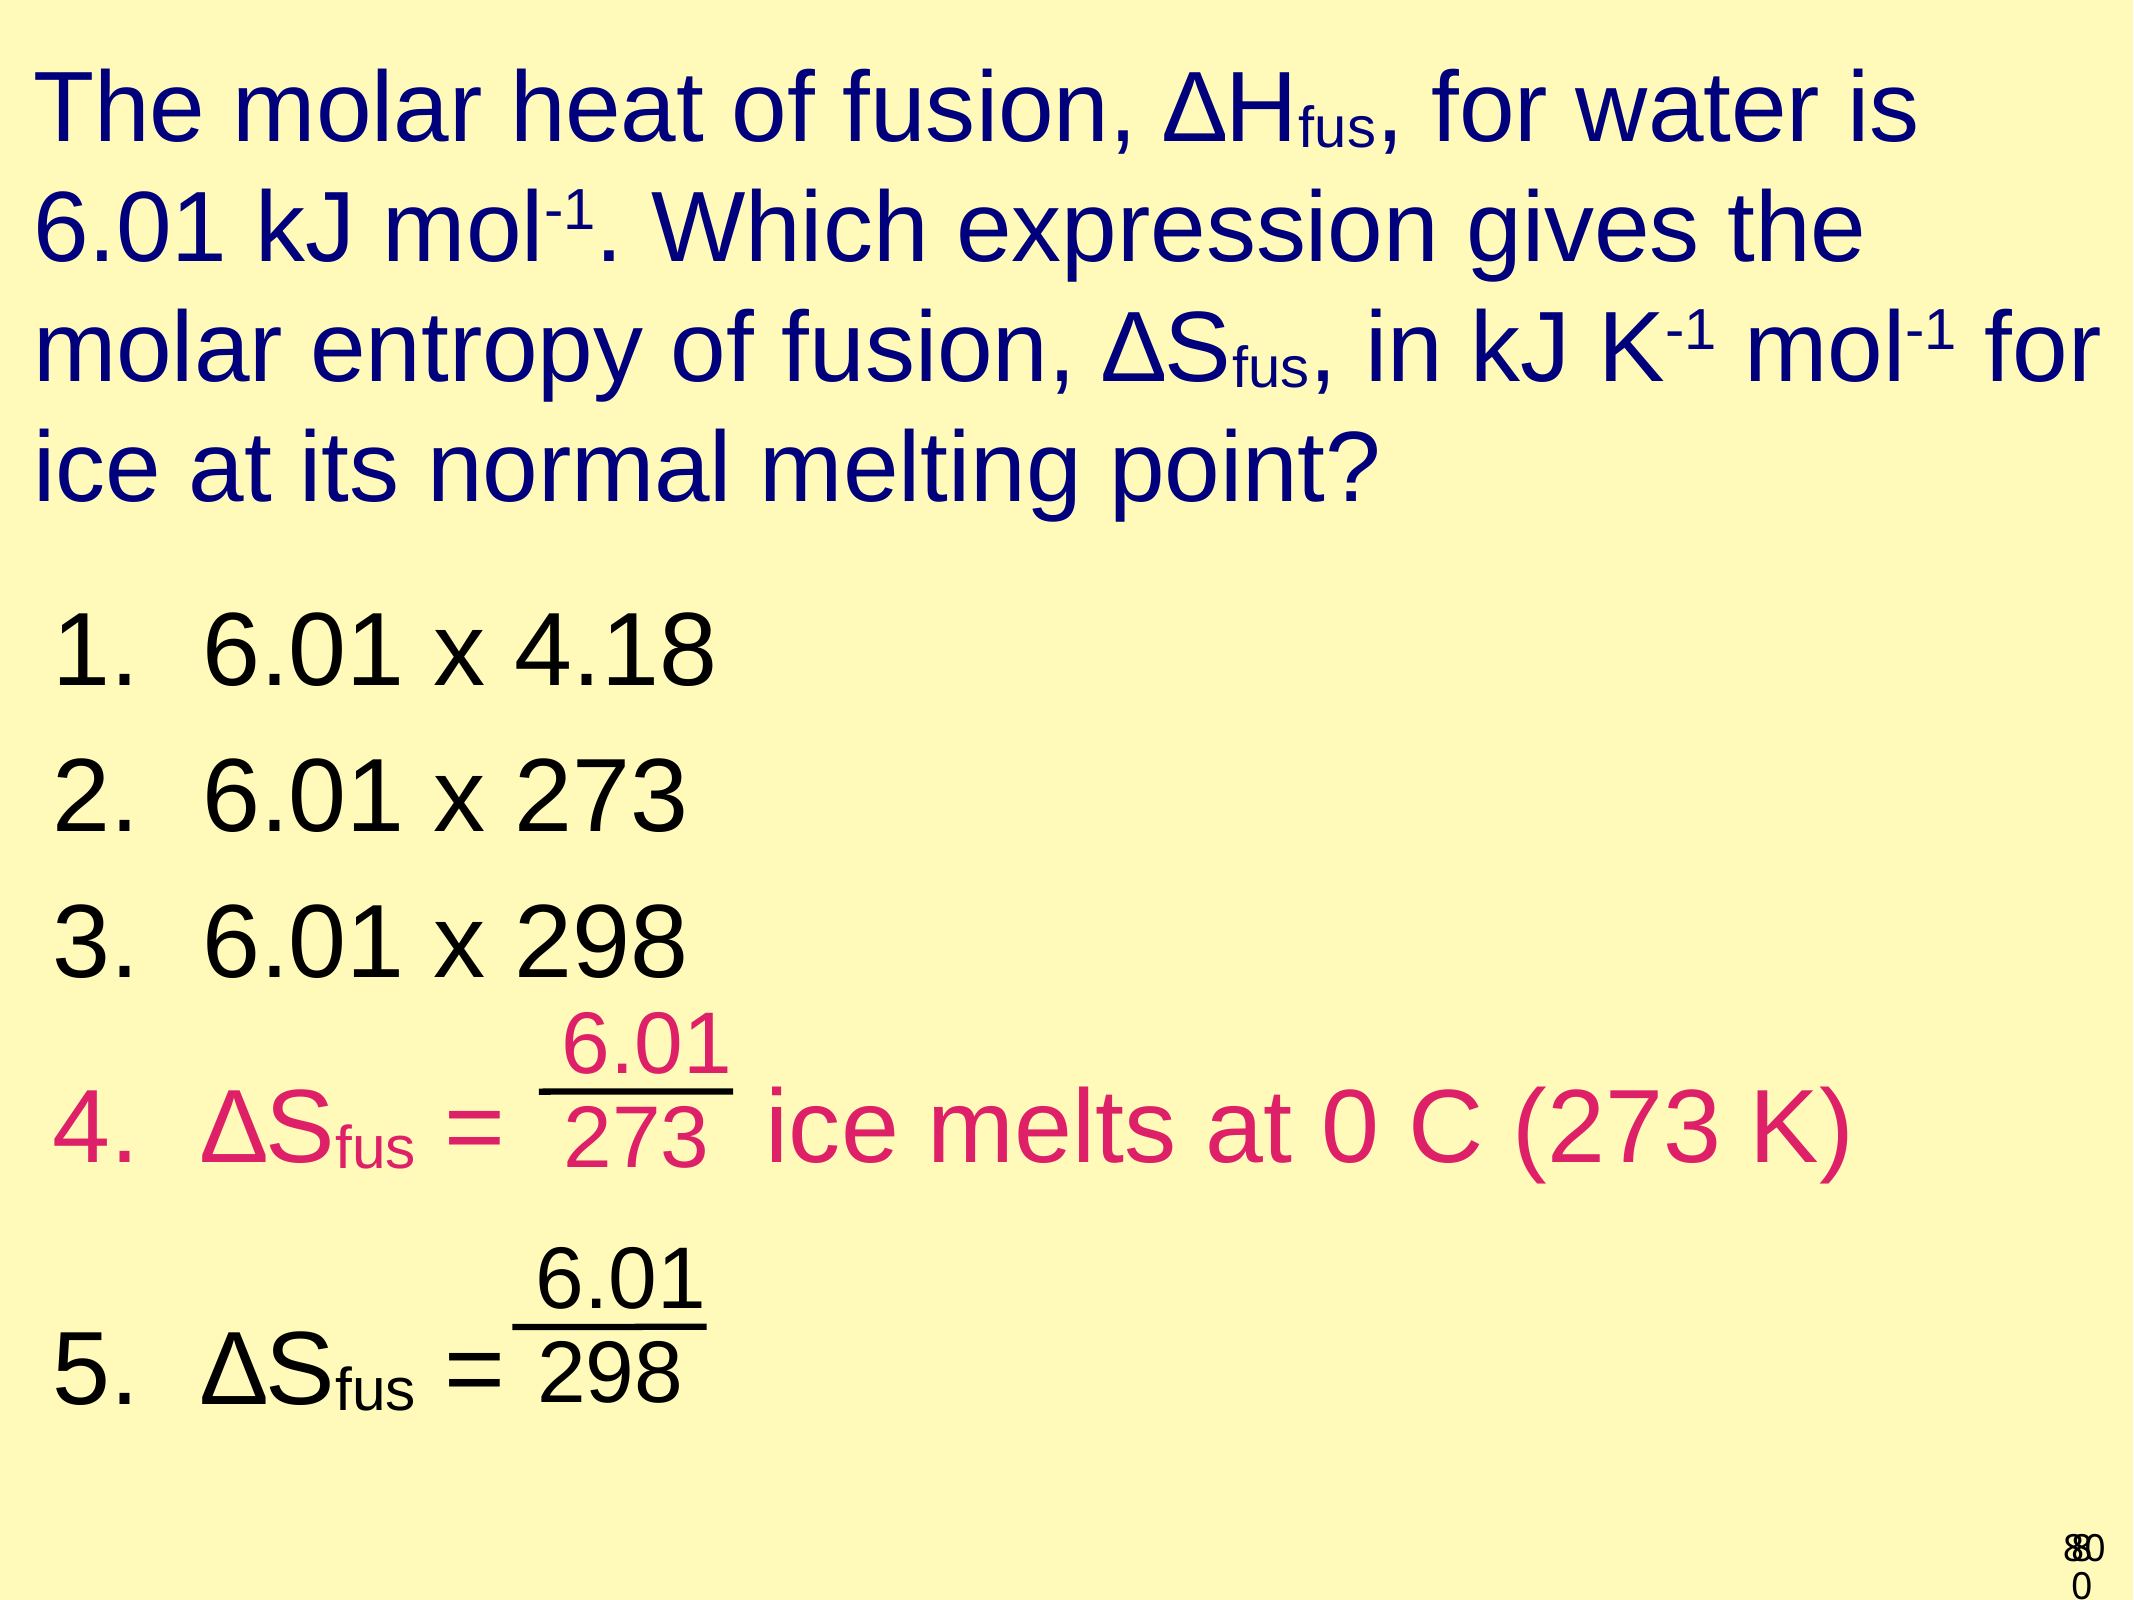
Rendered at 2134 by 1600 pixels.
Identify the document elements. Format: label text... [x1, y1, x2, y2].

text_box 80 [2056, 1516, 2113, 1578]
list 6.01 x 4.18 6.01 x 273 6.01 x 298 ∆Sfus = ice melts at 0 C (273 K) ∆Sfus = [51, 580, 2134, 1600]
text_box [538, 980, 742, 1190]
title The molar heat of fusion, ∆Hfus, for water is 6.01 kJ mol-1. Which expression gives the molar entropy of fusion, ∆Sfus, in kJ K-1 mol-1 for ice at its normal melting point? [32, 41, 2116, 559]
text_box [512, 1216, 716, 1426]
